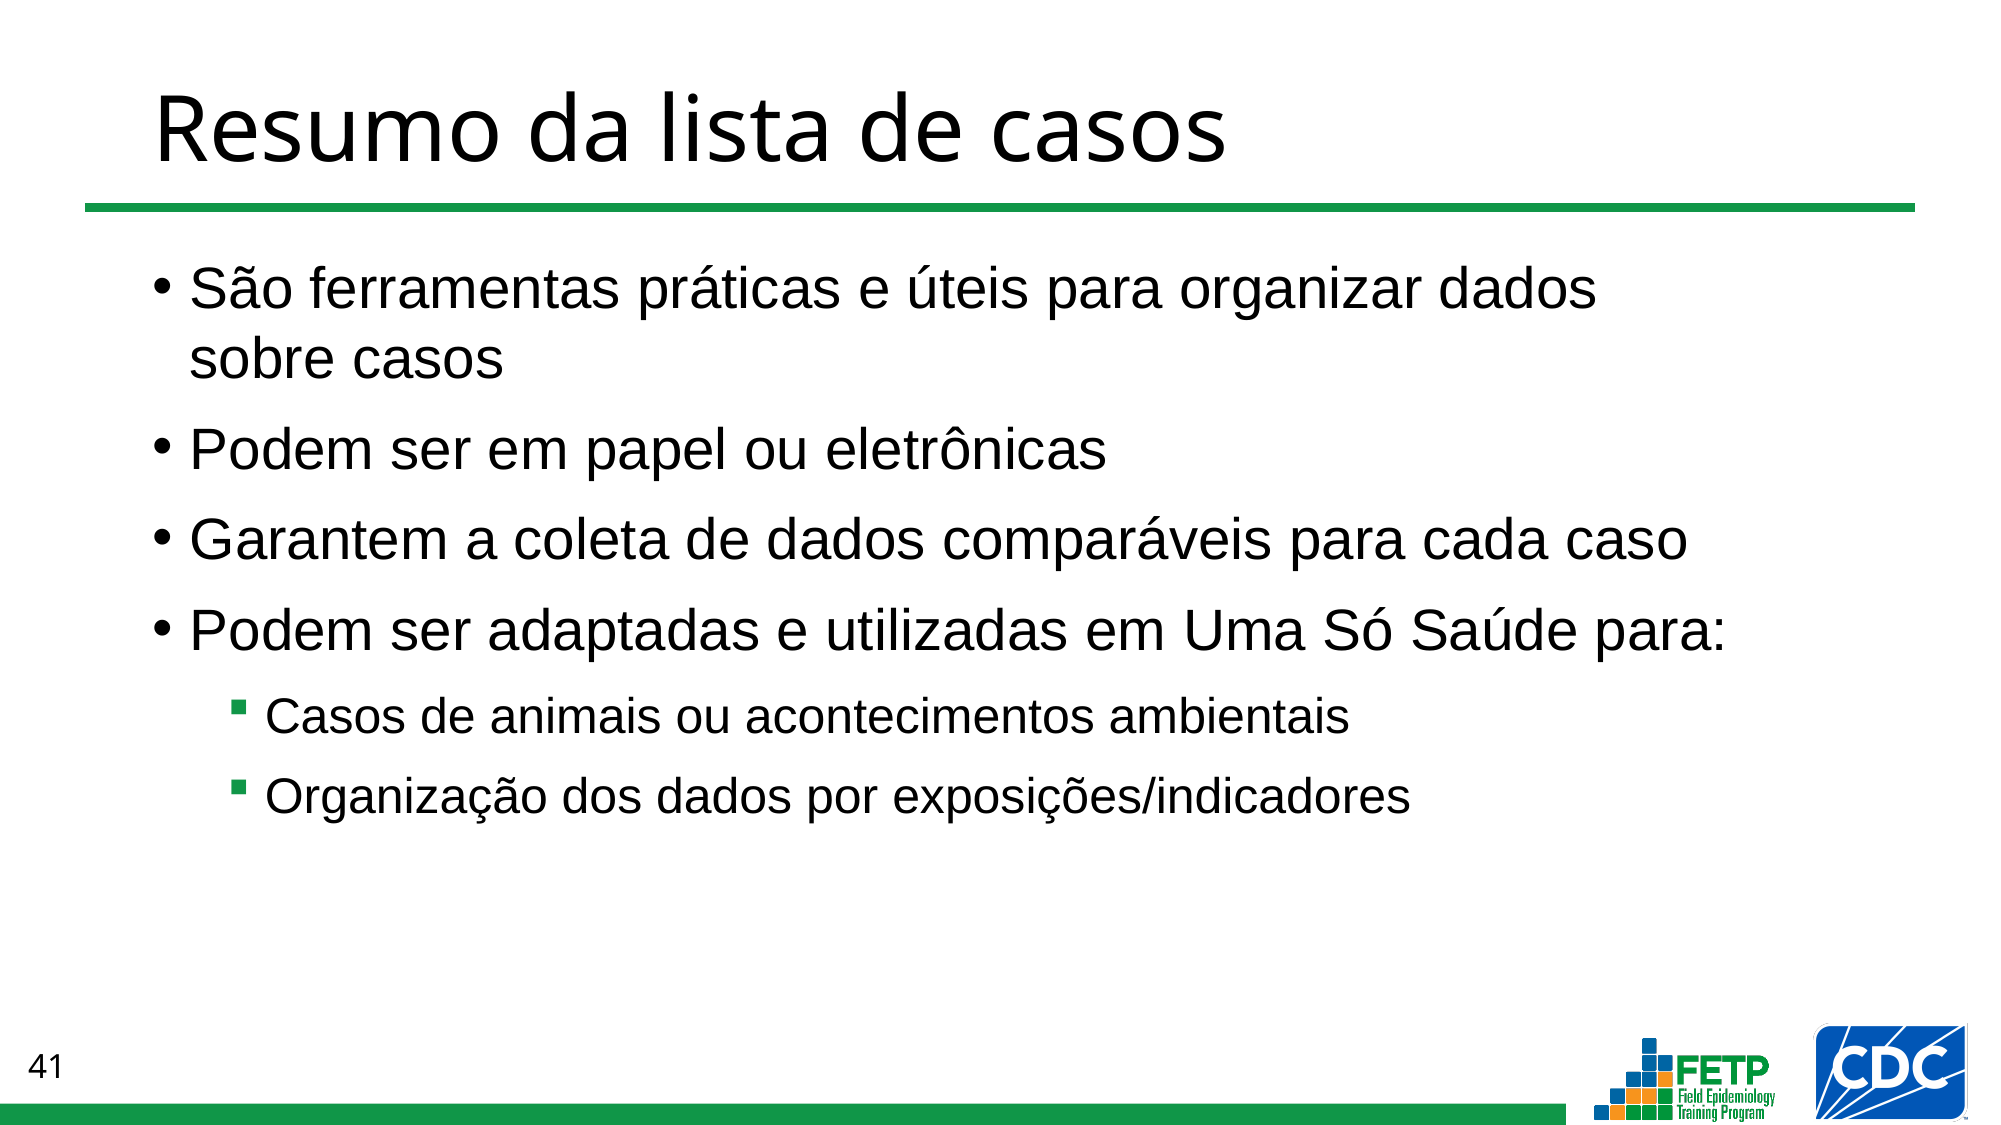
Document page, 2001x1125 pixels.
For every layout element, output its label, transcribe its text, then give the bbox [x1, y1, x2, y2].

picture [1813, 1023, 1968, 1122]
title Resumo da lista de casos [137, 75, 1863, 207]
list São ferramentas práticas e úteis para organizar dados sobre casos Podem ser em papel ou eletrônicas Garantem a coleta de dados comparáveis para cada caso Podem ser adaptadas e utilizadas em Uma Só Saúde para: Casos de animais ou acontecimentos ambientais Organização dos dados por exposições/indicadores [137, 242, 1863, 1004]
picture [1594, 1038, 1775, 1122]
